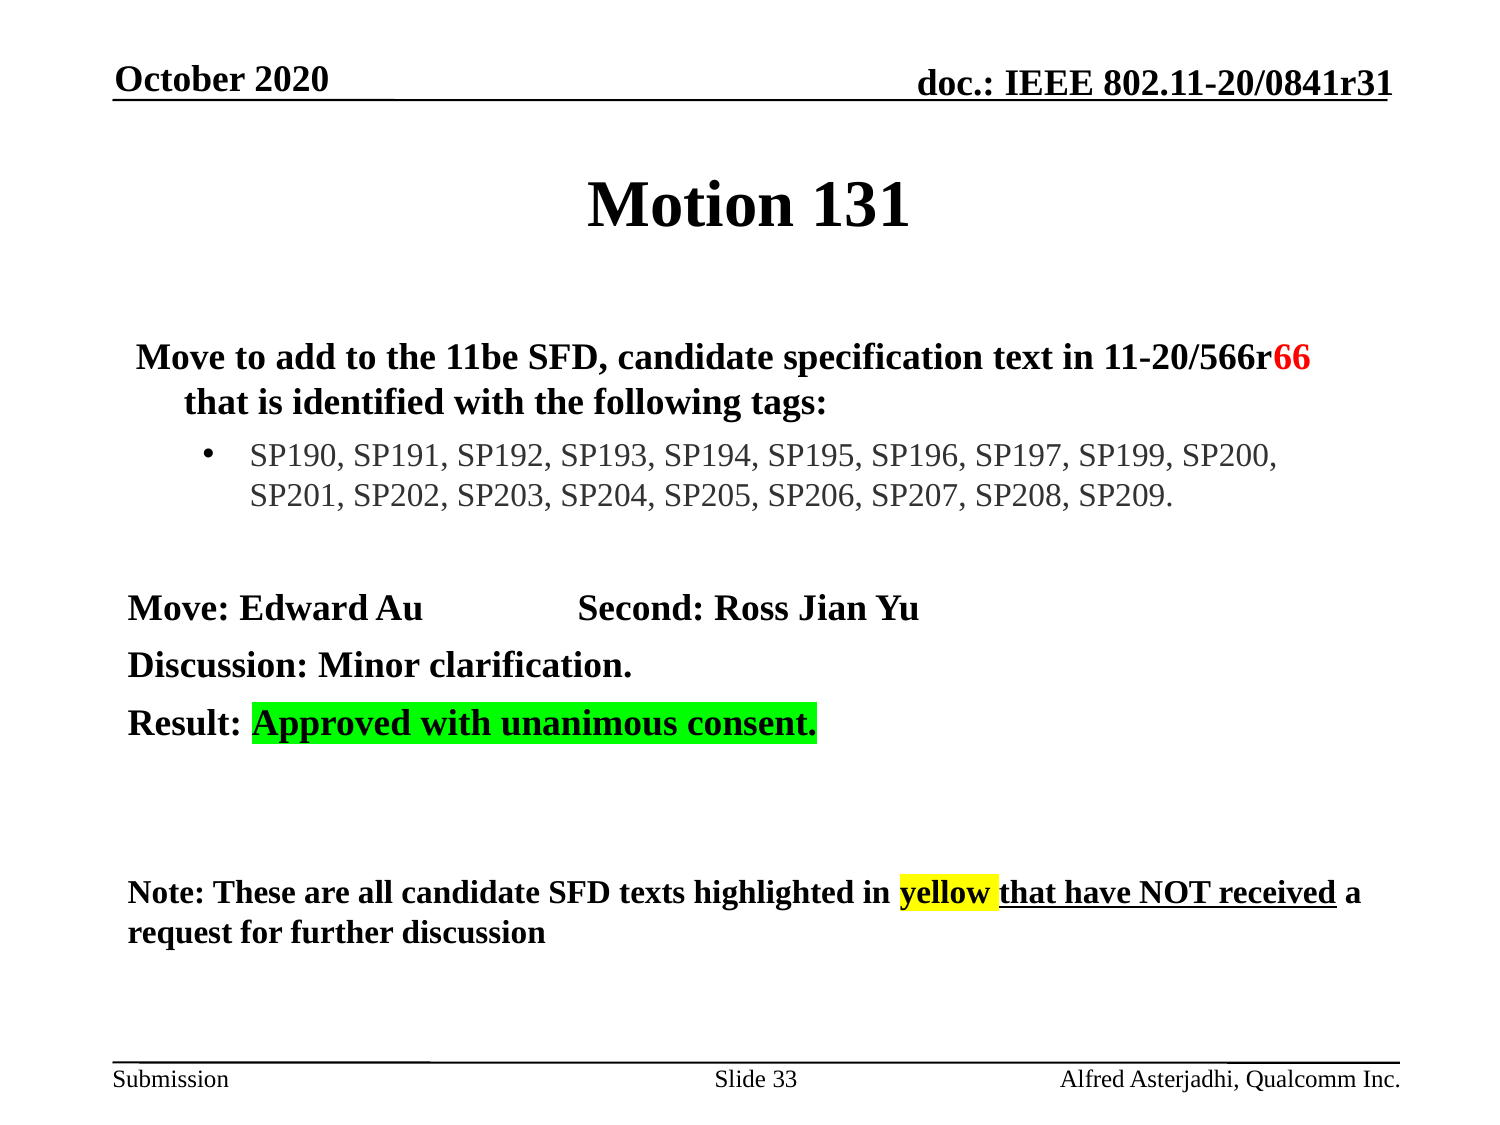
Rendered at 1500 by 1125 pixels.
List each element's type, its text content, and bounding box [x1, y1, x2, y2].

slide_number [114, 54, 423, 100]
list Move to add to the 11be SFD, candidate specification text in 11-20/566r66 that is identified with the following tags: SP190, SP191, SP192, SP193, SP194, SP195, SP196, SP197, SP199, SP200, SP201, SP202, SP203, SP204, SP205, SP206, SP207, SP208, SP209. Move: Edward Au Second: Ross Jian Yu Discussion: Minor clarification. Result: Approved with unanimous consent. Note: These are all candidate SFD texts highlighted in yellow that have NOT received a request for further discussion [112, 324, 1388, 1063]
slide_number Slide 33 [712, 1061, 800, 1123]
footer Alfred Asterjadhi, Qualcomm Inc. [878, 1061, 1402, 1093]
title Motion 131 [112, 112, 1388, 288]
